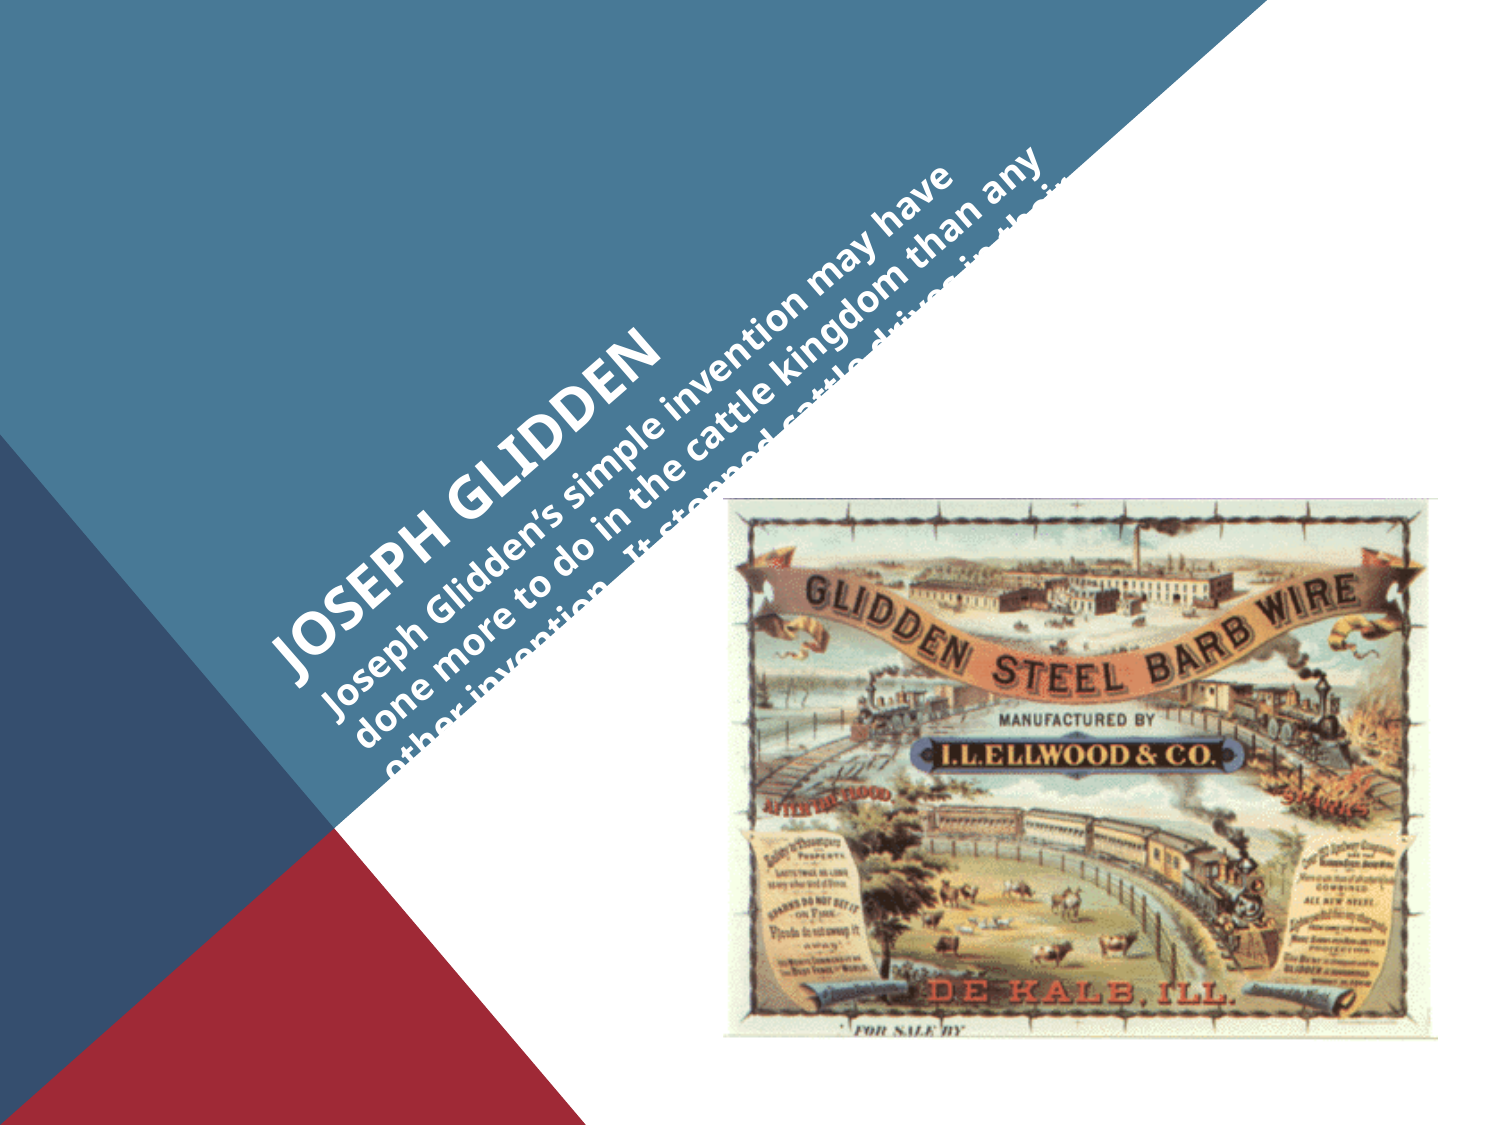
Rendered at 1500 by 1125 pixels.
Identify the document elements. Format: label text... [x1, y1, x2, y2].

list Joseph Glidden’s simple invention may have done more to do in the cattle kingdom than any other invention. It stopped cattle drives in their tracks. [295, 70, 1081, 772]
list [723, 497, 1438, 1045]
title Joseph Glidden [174, 0, 938, 696]
